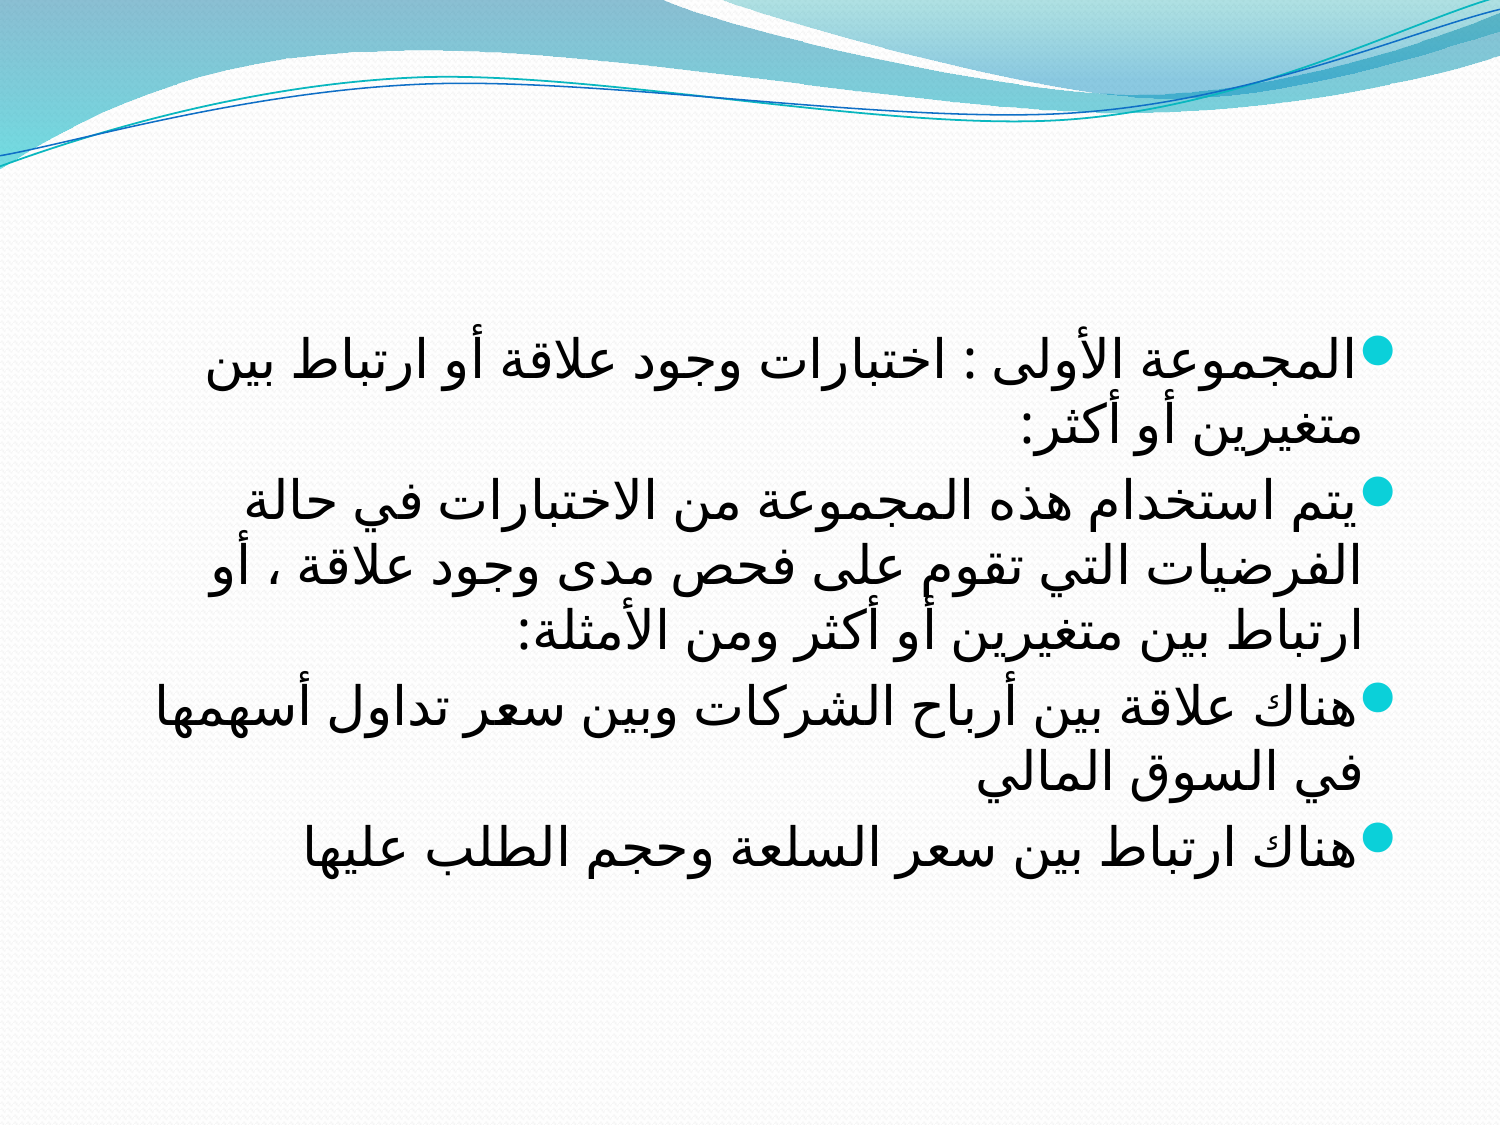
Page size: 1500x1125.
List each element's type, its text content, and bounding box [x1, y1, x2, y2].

list المجموعة الأولى : اختبارات وجود علاقة أو ارتباط بين متغيرين أو أكثر: يتم استخدام هذه المجموعة من الاختبارات في حالة الفرضيات التي تقوم على فحص مدى وجود علاقة ، أو ارتباط بين متغيرين أو أكثر ومن الأمثلة: هناك علاقة بين أرباح الشركات وبين سعر تداول أسهمها في السوق المالي هناك ارتباط بين سعر السلعة وحجم الطلب عليها [75, 317, 1425, 1038]
